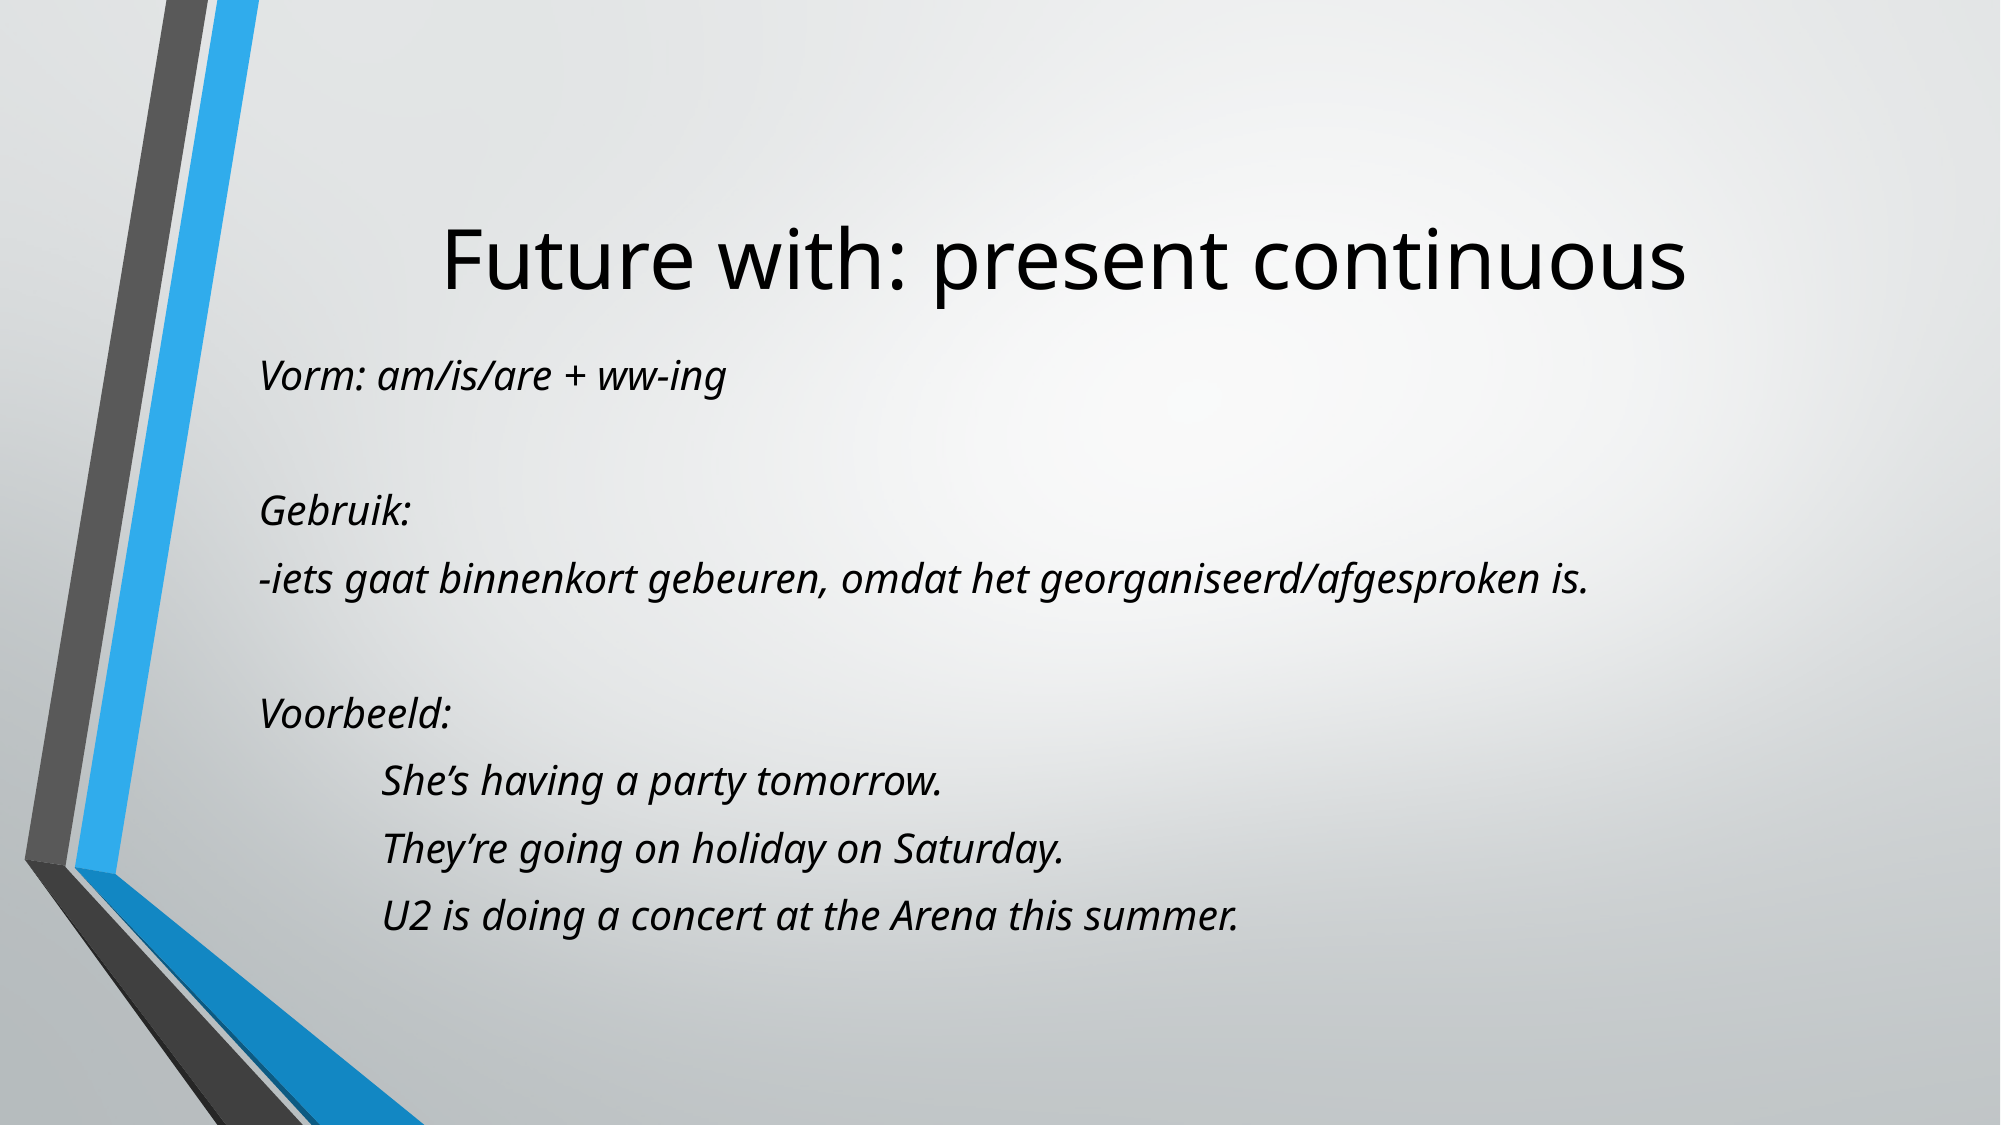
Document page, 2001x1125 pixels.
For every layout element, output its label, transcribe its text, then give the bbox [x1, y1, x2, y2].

title Future with: present continuous [243, 112, 1887, 338]
list Vorm: am/is/are + ww-ing Gebruik: -iets gaat binnenkort gebeuren, omdat het georganiseerd/afgesproken is. Voorbeeld: She’s having a party tomorrow. They’re going on holiday on Saturday. U2 is doing a concert at the Arena this summer. [243, 338, 1887, 950]
